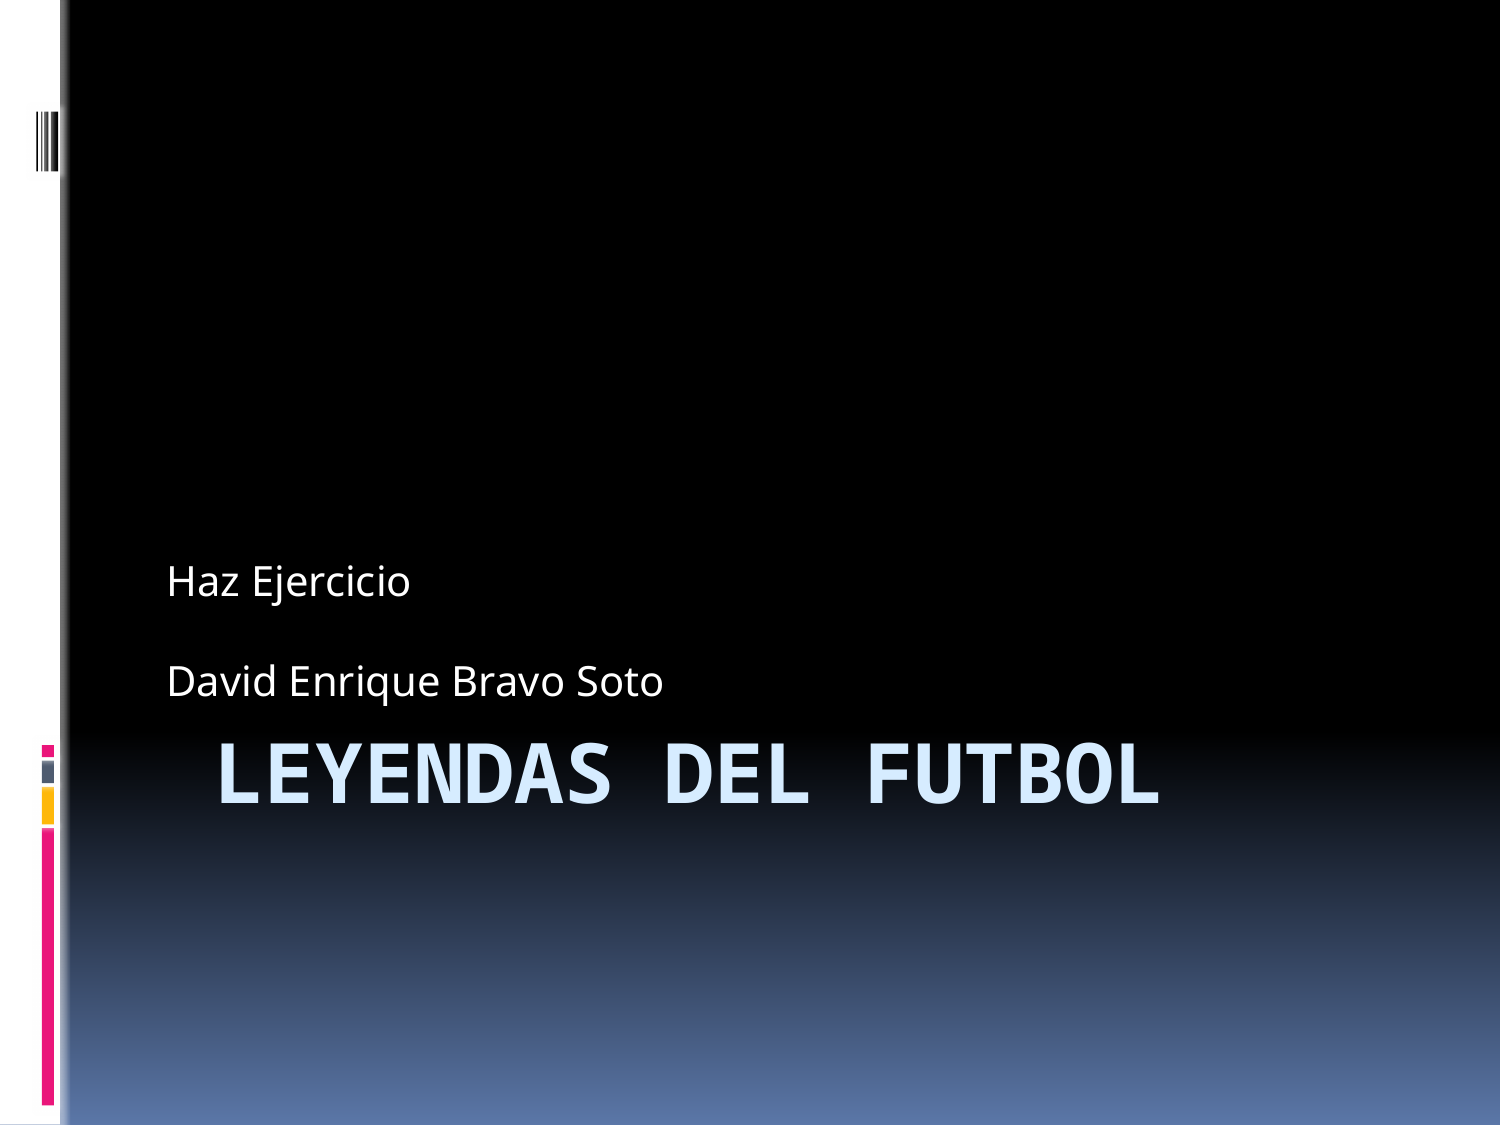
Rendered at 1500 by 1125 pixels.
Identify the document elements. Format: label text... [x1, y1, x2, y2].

subtitle Haz Ejercicio David Enrique Bravo Soto [150, 464, 1425, 713]
title Leyendas Del Futbol [150, 713, 1425, 1037]
